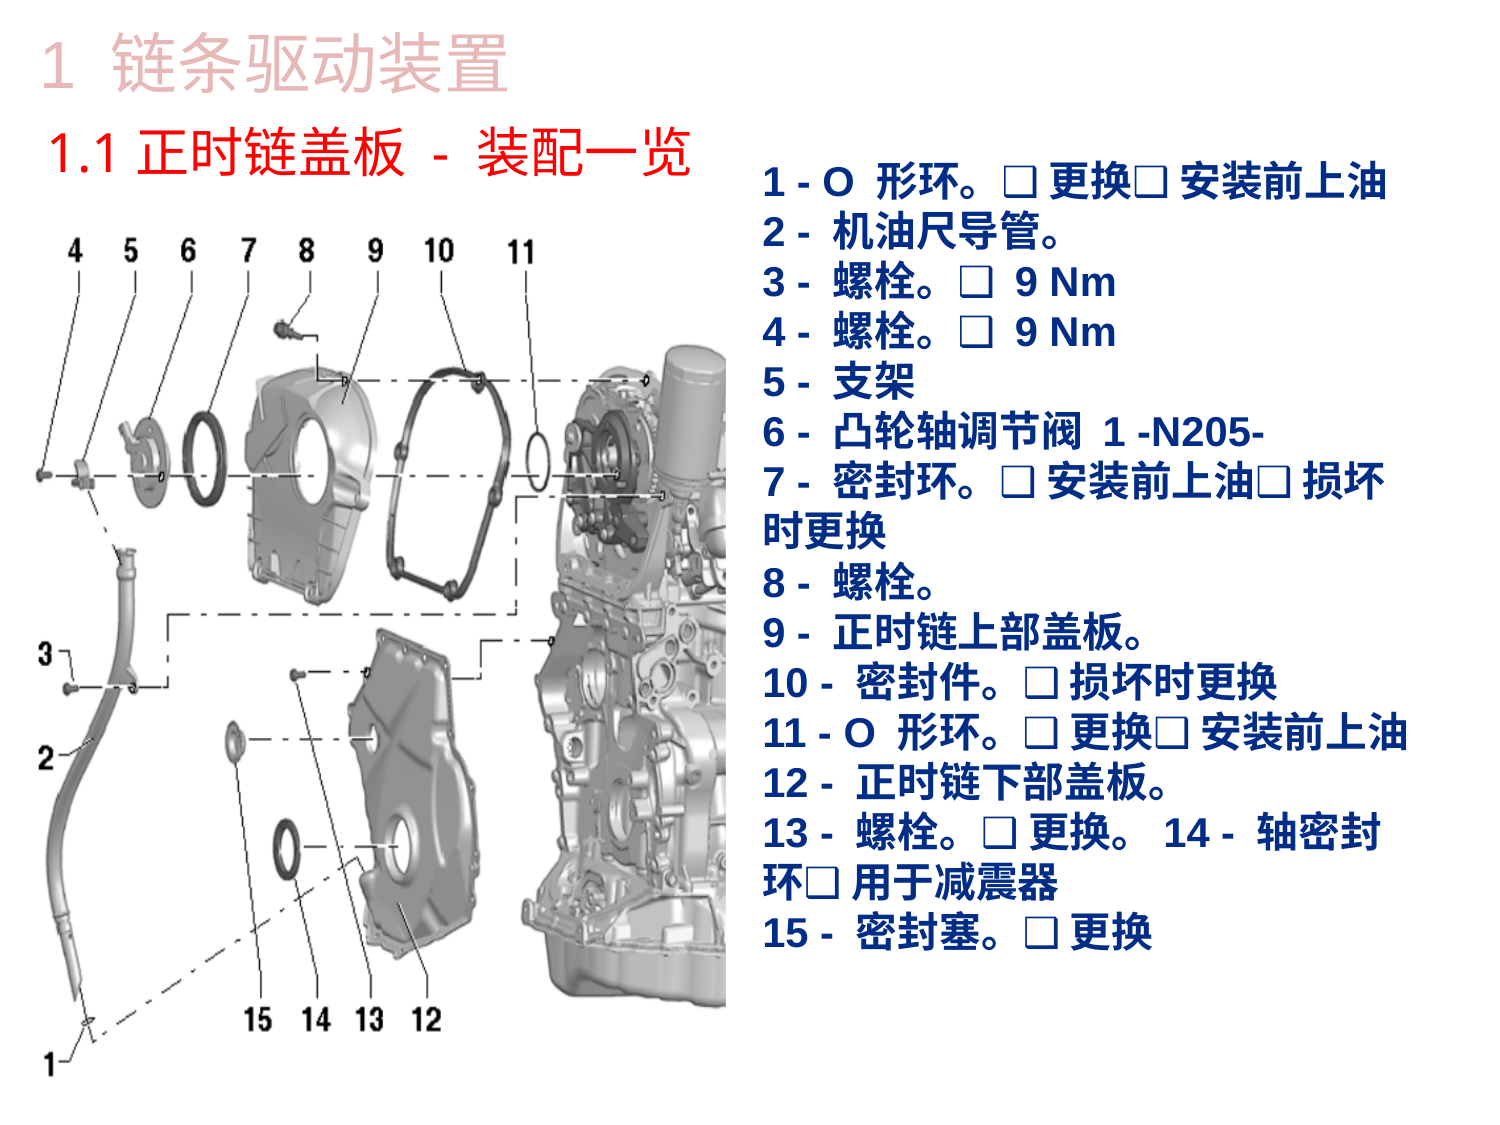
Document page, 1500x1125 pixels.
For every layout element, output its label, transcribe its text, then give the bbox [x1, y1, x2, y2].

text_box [16, 232, 728, 1082]
text_box 1.1正时链盖板 - 装配一览 [17, 110, 728, 191]
text_box 1 - O 形环。❑ 更换❑ 安装前上油 2 - 机油尺导管。 3 - 螺栓。❑ 9 Nm 4 - 螺栓。❑ 9 Nm 5 - 支架 6 - 凸轮轴调节阀 1 -N205- 7 - 密封环。❑ 安装前上油❑ 损坏时更换 8 - 螺栓。 9 - 正时链上部盖板。 10 - 密封件。❑ 损坏时更换 11 - O 形环。❑ 更换❑ 安装前上油 12 - 正时链下部盖板。 13 - 螺栓。❑ 更换。14 - 轴密封环❑ 用于减震器 15 - 密封塞。❑ 更换 [747, 147, 1432, 963]
text_box 1 链条驱动装置 [24, 14, 728, 110]
